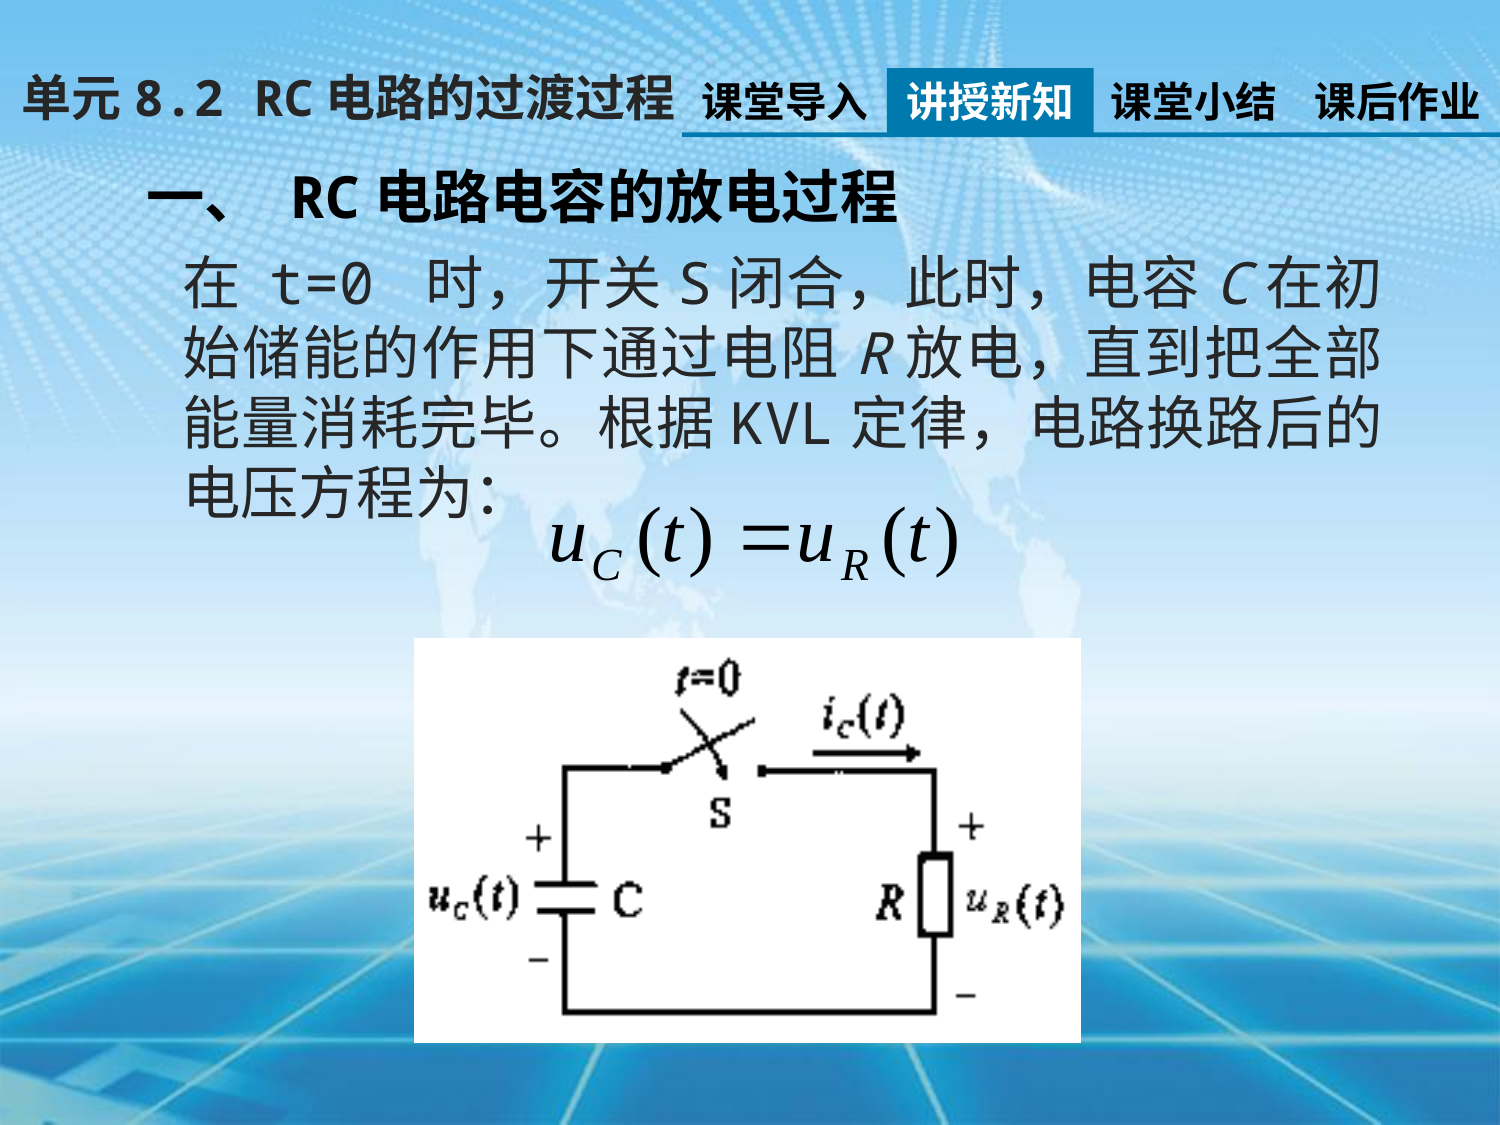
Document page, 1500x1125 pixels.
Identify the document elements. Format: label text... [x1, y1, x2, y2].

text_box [6, 59, 1500, 135]
text_box 一、 RC电路电容的放电过程 [131, 142, 948, 248]
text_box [414, 638, 1081, 1043]
picture [0, 0, 1500, 1125]
text_box 在 t=0 时，开关S闭合，此时，电容C在初始储能的作用下通过电阻R放电，直到把全部能量消耗完毕。根据KVL定律，电路换路后的电压方程为： [167, 238, 1398, 503]
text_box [539, 482, 977, 601]
